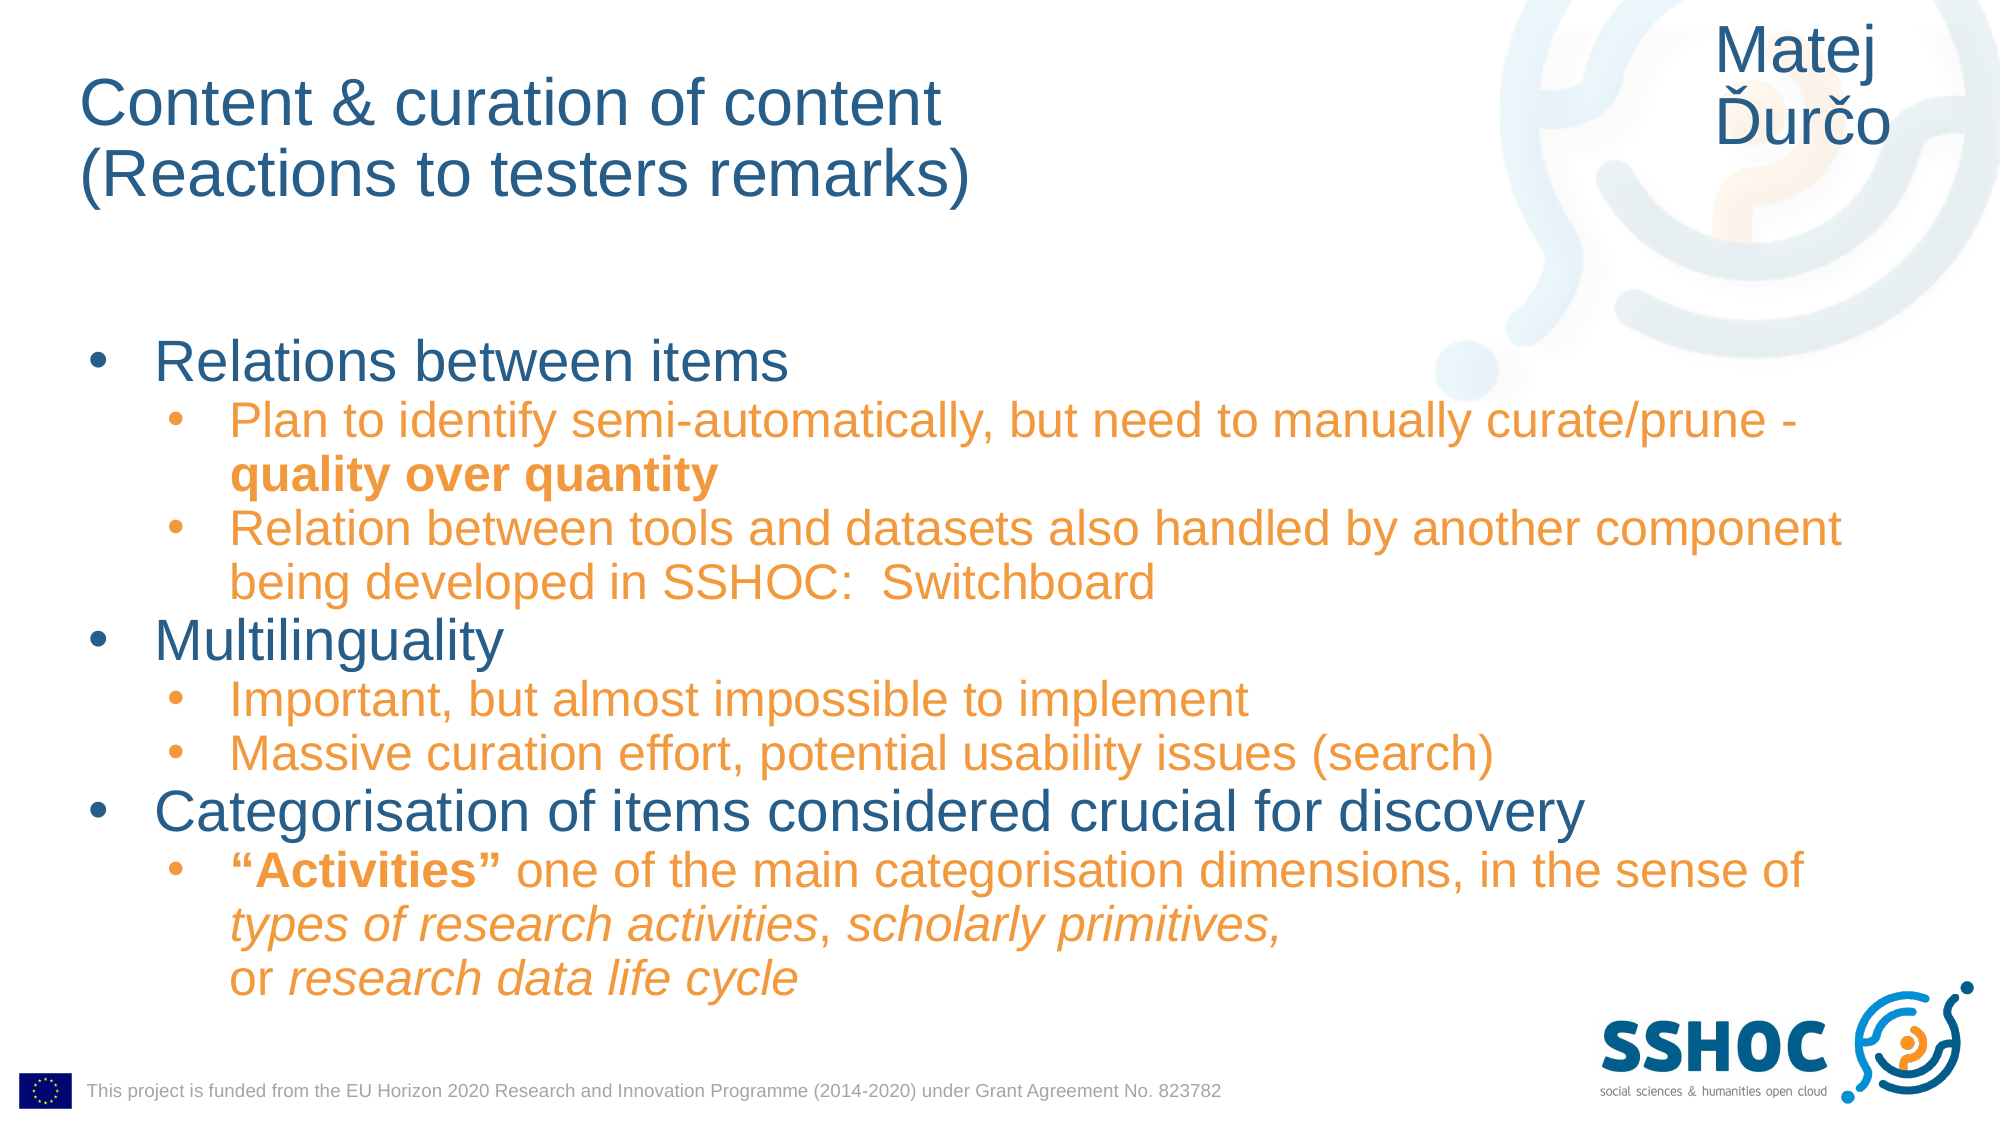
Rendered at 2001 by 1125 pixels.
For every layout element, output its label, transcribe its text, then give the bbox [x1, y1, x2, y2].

picture [1597, 965, 2001, 1118]
text_box Matej Ďurčo [1699, 0, 2000, 254]
picture [19, 1073, 72, 1109]
list Relations between items Plan to identify semi-automatically, but need to manually curate/prune - quality over quantity Relation between tools and datasets also handled by another component being developed in SSHOC: Switchboard Multilinguality Important, but almost impossible to implement Massive curation effort, potential usability issues (search) Categorisation of items considered crucial for discovery “Activities” one of the main categorisation dimensions, in the sense of types of research activities, scholarly primitives, or research data life cycle [64, 233, 1863, 1065]
title Content & curation of content (Reactions to testers remarks) [64, 59, 1699, 184]
